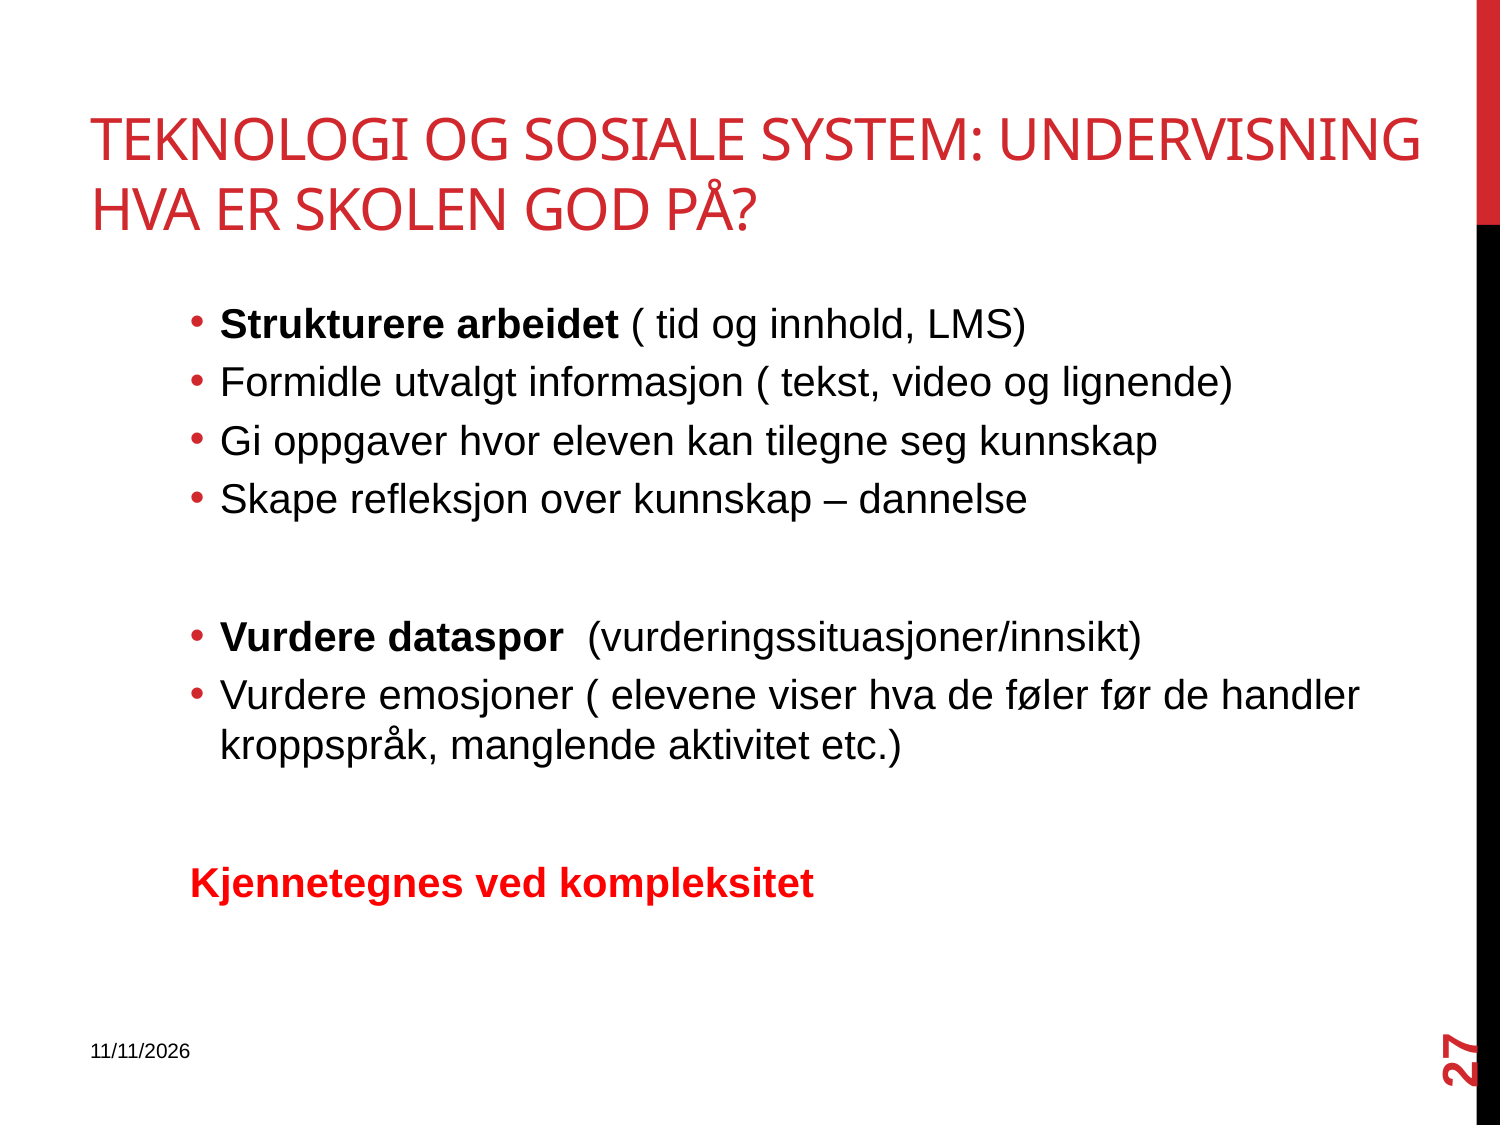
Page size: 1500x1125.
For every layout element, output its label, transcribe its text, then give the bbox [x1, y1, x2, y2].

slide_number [75, 1012, 638, 1063]
title Teknologi og sosiale system: undervisning Hva er skolen god på? [75, 25, 1464, 250]
list Strukturere arbeidet ( tid og innhold, LMS) Formidle utvalgt informasjon ( tekst, video og lignende) Gi oppgaver hvor eleven kan tilegne seg kunnskap Skape refleksjon over kunnskap – dannelse Vurdere dataspor (vurderingssituasjoner/innsikt) Vurdere emosjoner ( elevene viser hva de føler før de handler kroppspråk, manglende aktivitet etc.) Kjennetegnes ved kompleksitet [129, 288, 1500, 1103]
slide_number 27 [1427, 887, 1488, 1104]
